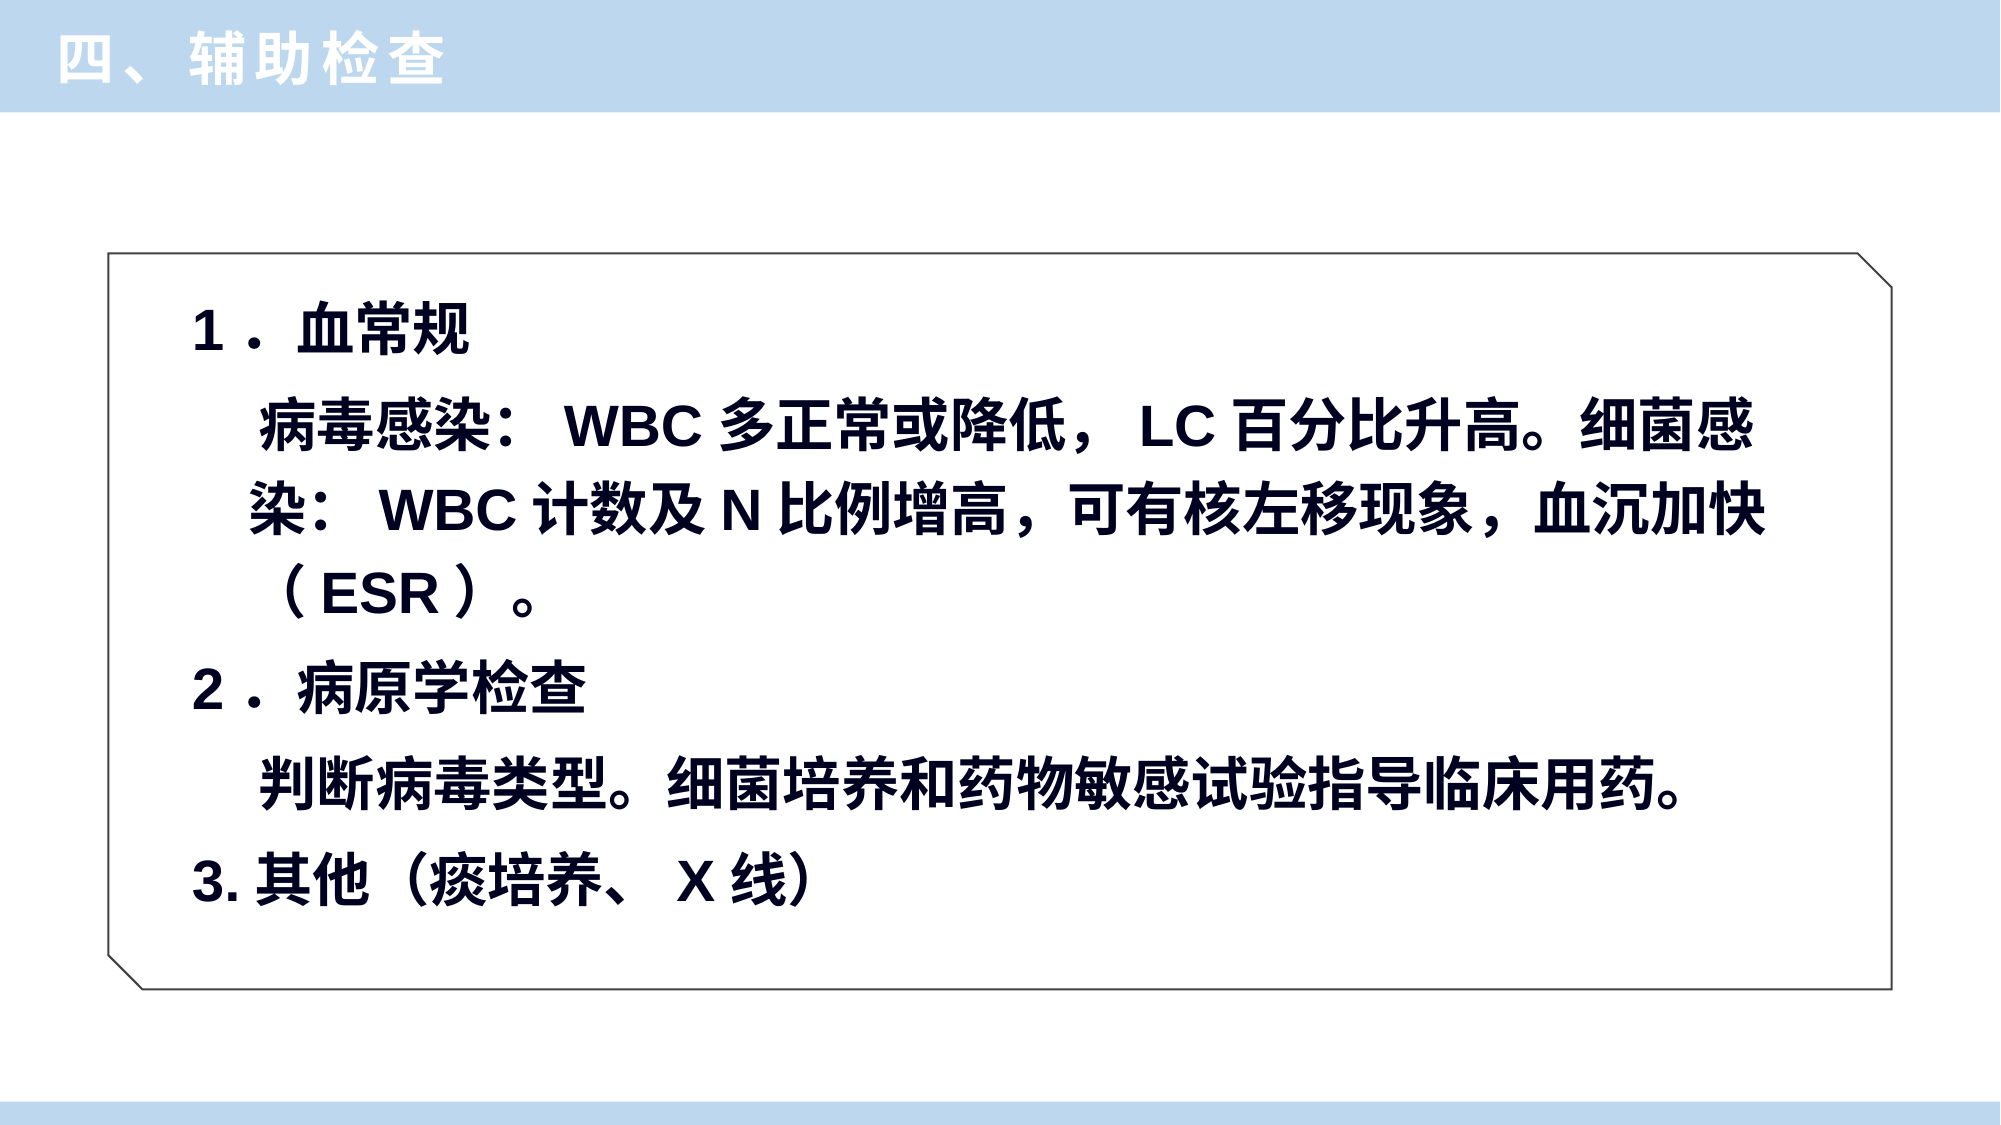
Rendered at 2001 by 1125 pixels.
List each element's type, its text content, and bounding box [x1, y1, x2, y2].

text_box [107, 252, 1893, 991]
text_box 四、辅助检查 [44, 16, 458, 98]
text_box 1．血常规 病毒感染：WBC多正常或降低，LC百分比升高。细菌感染：WBC计数及N比例增高，可有核左移现象，血沉加快（ESR）。 2．病原学检查 判断病毒类型。细菌培养和药物敏感试验指导临床用药。 3.其他（痰培养、X线） [177, 270, 1806, 920]
